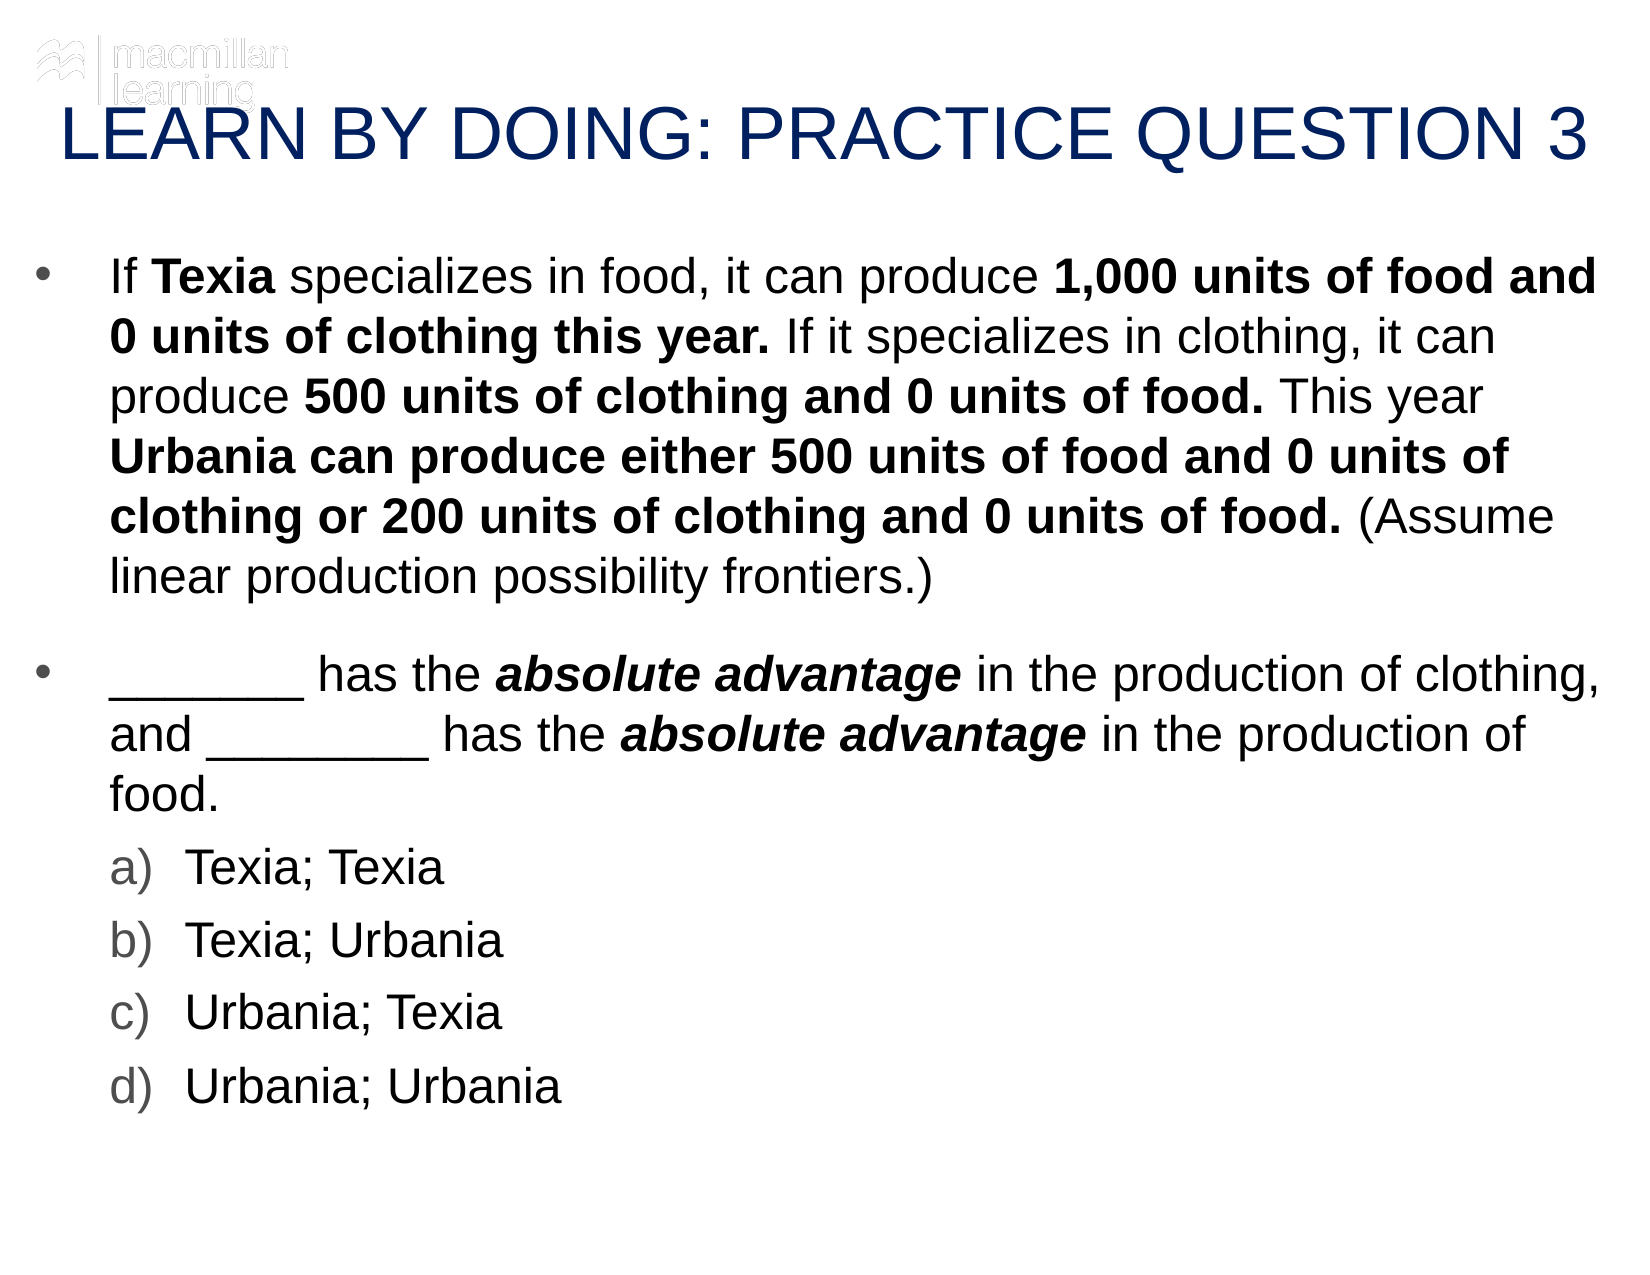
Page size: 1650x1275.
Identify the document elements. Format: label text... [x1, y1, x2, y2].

list If Texia specializes in food, it can produce 1,000 units of food and 0 units of clothing this year. If it specializes in clothing, it can produce 500 units of clothing and 0 units of food. This year Urbania can produce either 500 units of food and 0 units of clothing or 200 units of clothing and 0 units of food. (Assume linear production possibility frontiers.) _______ has the absolute advantage in the production of clothing, and ________ has the absolute advantage in the production of food. Texia; Texia Texia; Urbania Urbania; Texia Urbania; Urbania [19, 228, 1628, 1124]
title LEARN BY DOING: PRACTICE QUESTION 3 [0, 62, 1650, 197]
picture [37, 35, 288, 62]
